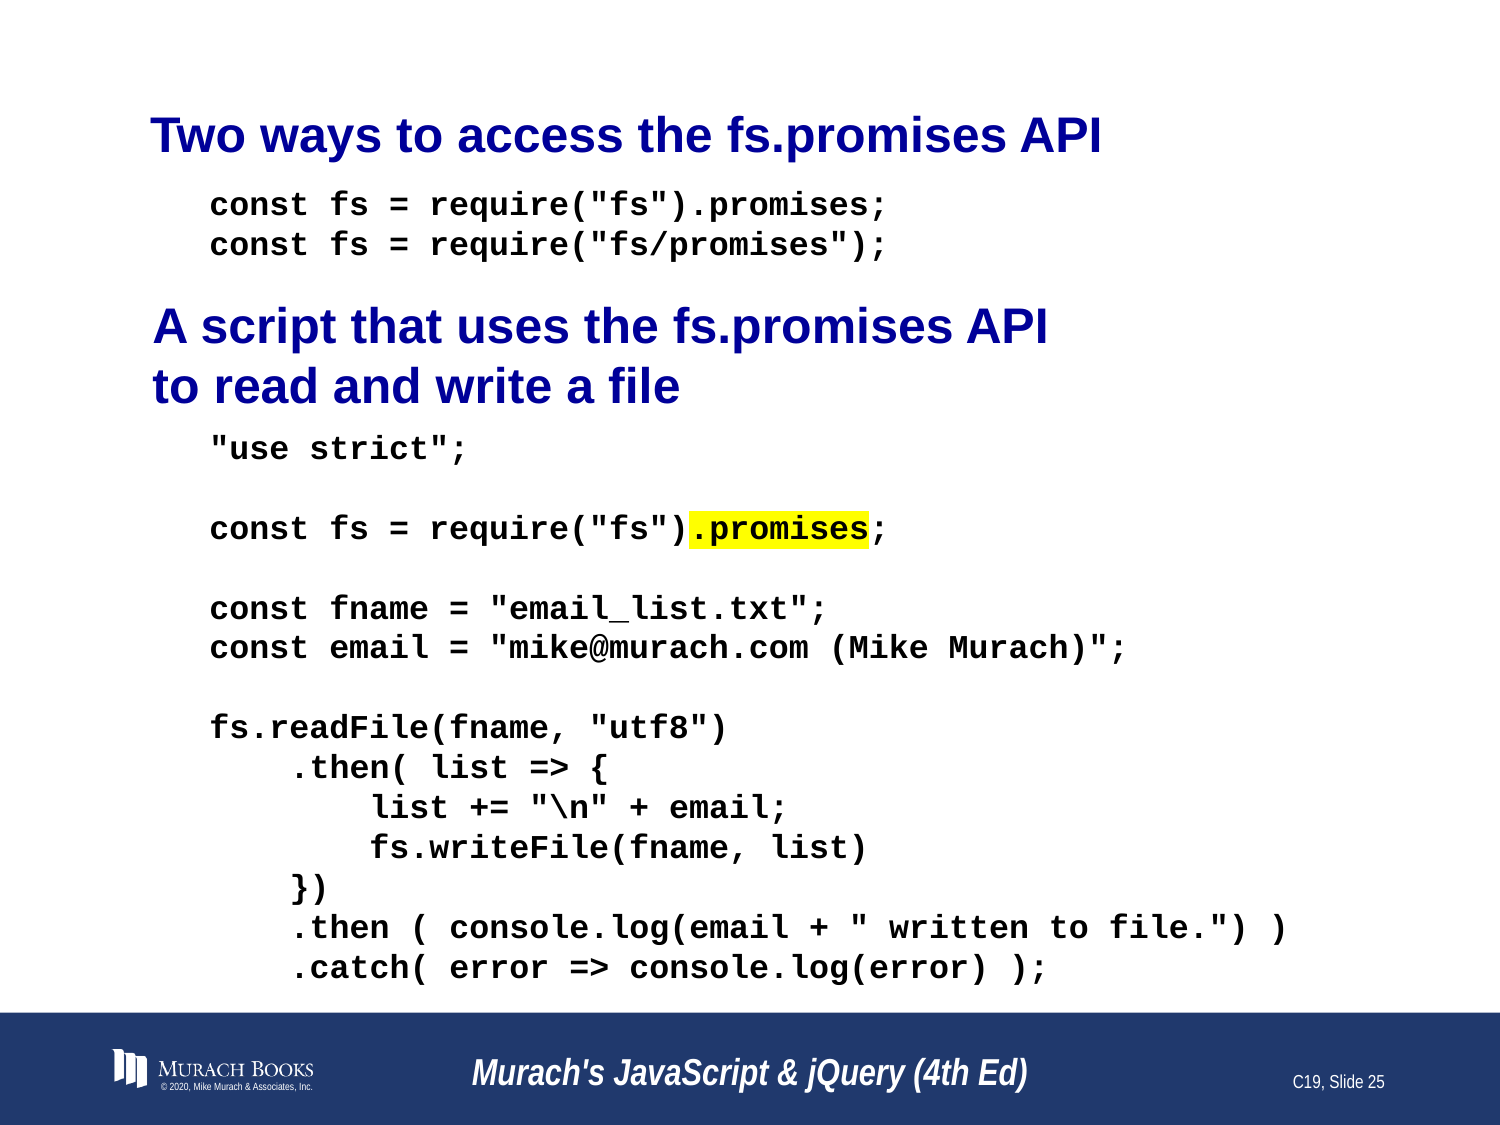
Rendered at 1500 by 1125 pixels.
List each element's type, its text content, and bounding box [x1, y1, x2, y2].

footer © 2020, Mike Murach & Associates, Inc. [12, 1025, 463, 1100]
title Two ways to access the fs.promises API [150, 102, 1350, 164]
list const fs = require("fs").promises; const fs = require("fs/promises"); A script that uses the fs.promises API to read and write a file "use strict"; const fs = require("fs").promises; const fname = "email_list.txt"; const email = "mike@murach.com (Mike Murach)"; fs.readFile(fname, "utf8") .then( list => { list += "\n" + email; fs.writeFile(fname, list) }) .then ( console.log(email + " written to file.") ) .catch( error => console.log(error) ); [137, 174, 1350, 975]
slide_number C19, Slide 25 [1087, 1025, 1400, 1100]
slide_number Murach's JavaScript & jQuery (4th Ed) [463, 1025, 1050, 1100]
